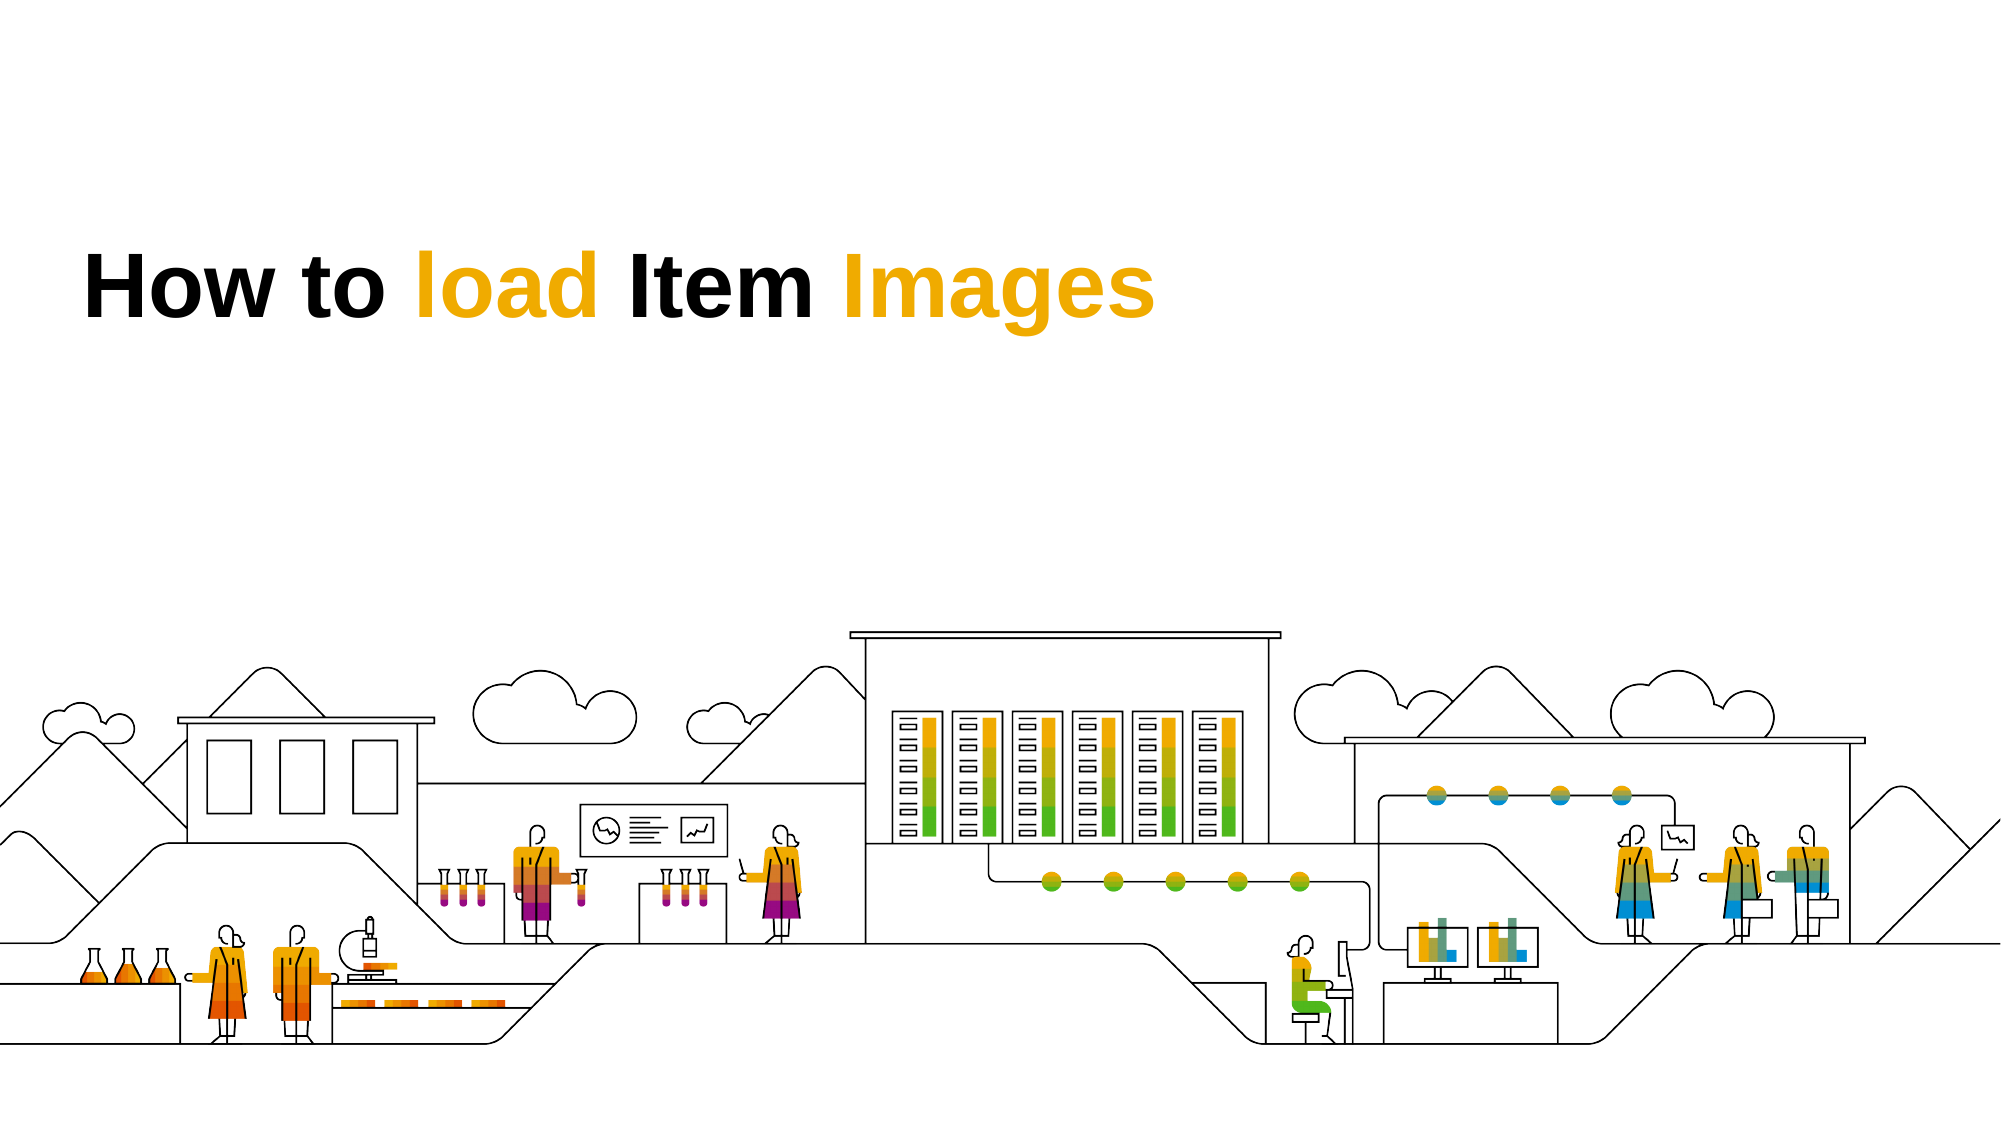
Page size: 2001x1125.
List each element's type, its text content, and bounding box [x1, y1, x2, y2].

picture [0, 561, 2001, 1125]
title How to load Item Images [82, 225, 1918, 337]
